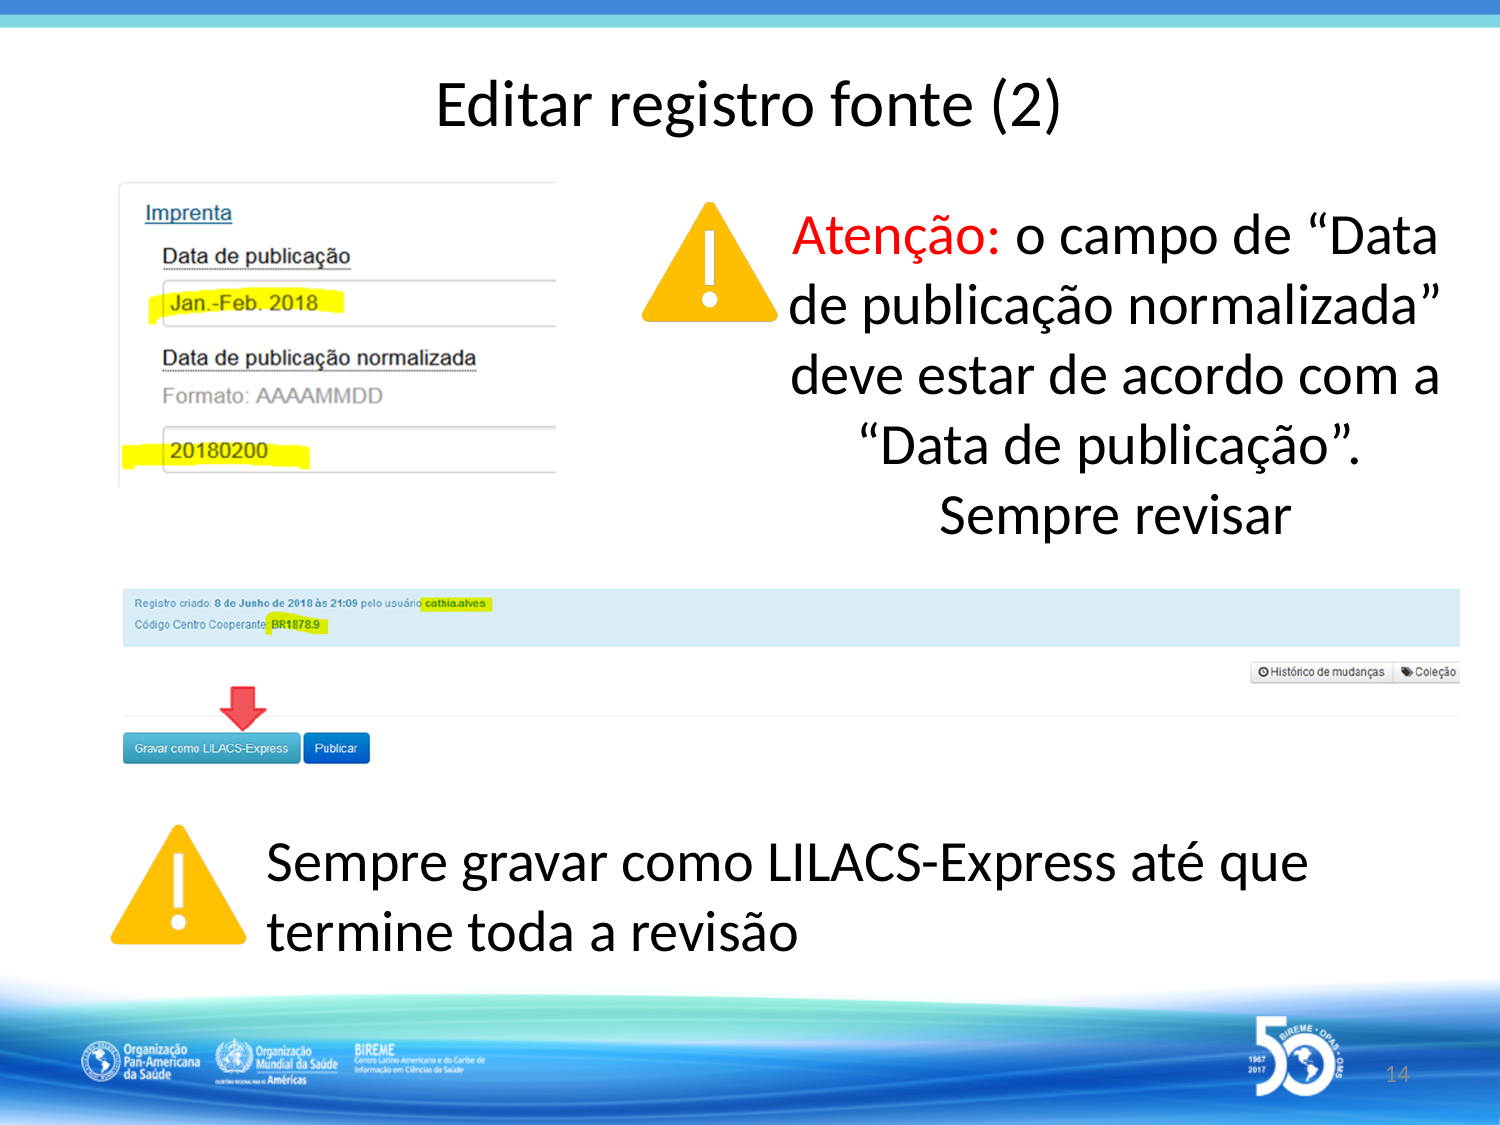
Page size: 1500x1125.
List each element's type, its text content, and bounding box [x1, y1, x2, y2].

title Editar registro fonte (2) [75, 42, 1425, 157]
picture [0, 0, 1500, 1125]
text_box Sempre gravar como LILACS-Express até que termine toda a revisão [252, 815, 1438, 970]
text_box Atenção: o campo de “Data de publicação normalizada” deve estar de acordo com a “Data de publicação”. Sempre revisar [772, 188, 1460, 554]
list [109, 587, 1460, 776]
slide_number 14 [1074, 1042, 1425, 1103]
